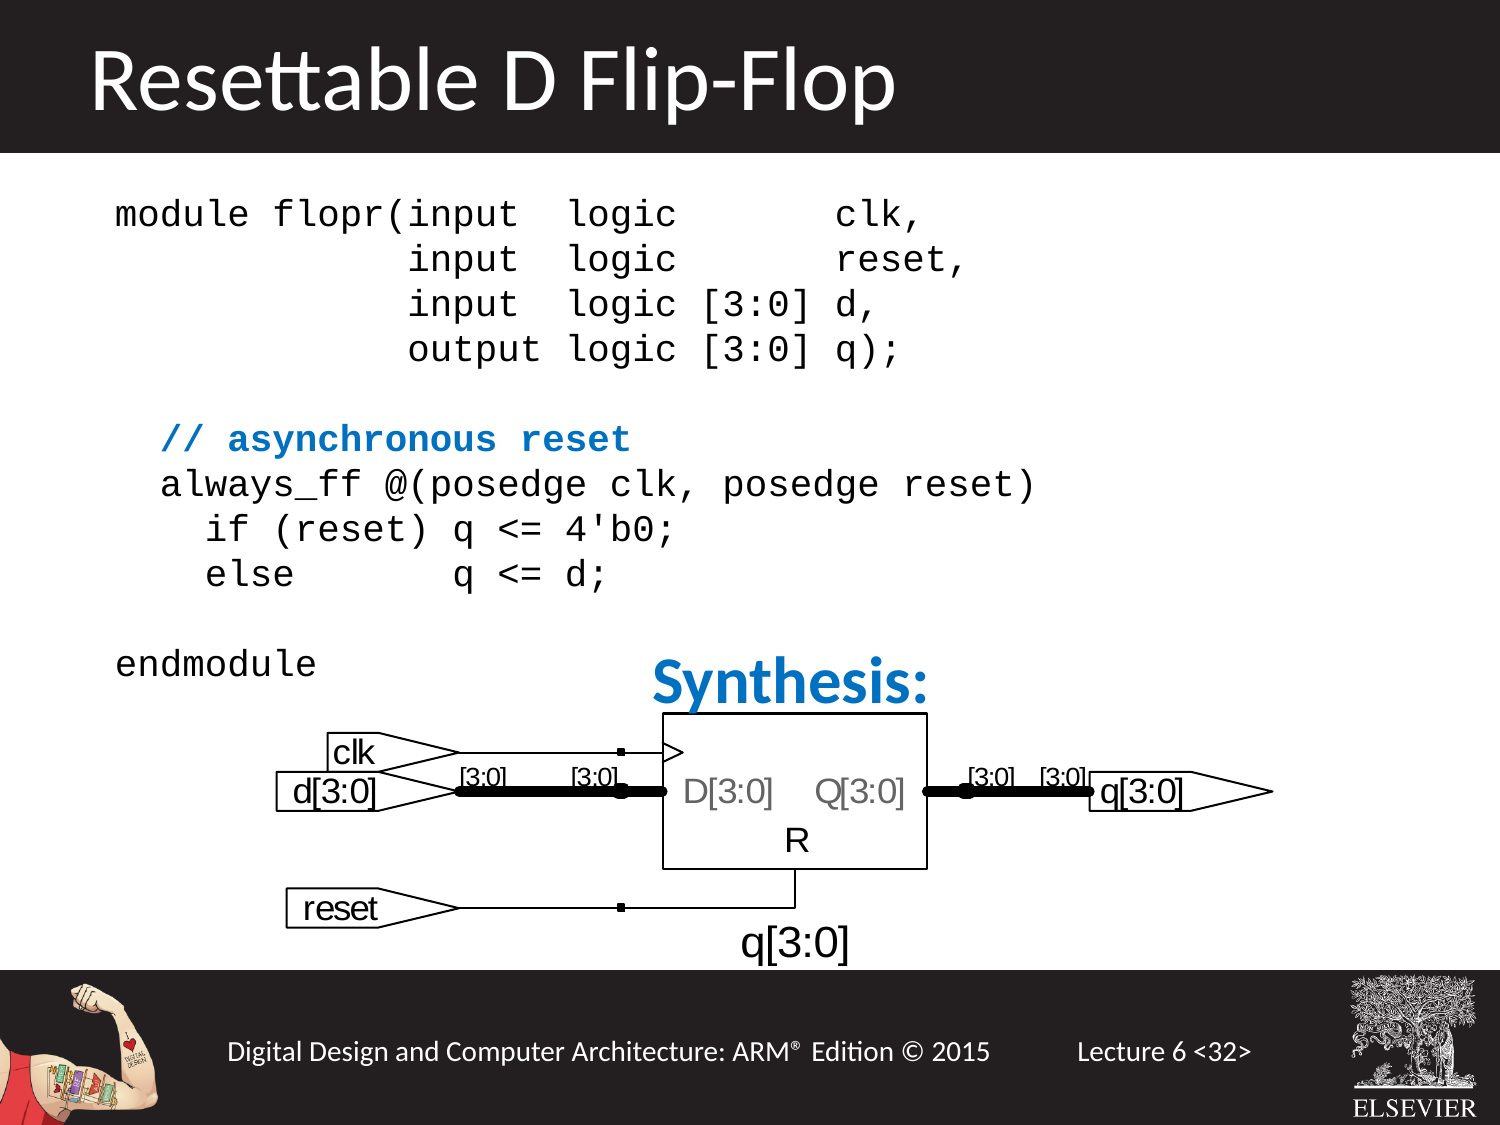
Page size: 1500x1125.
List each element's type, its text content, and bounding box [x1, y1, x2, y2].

text_box Resettable D Flip-Flop [75, 11, 1375, 136]
text_box Synthesis: [637, 628, 988, 698]
picture [0, 979, 163, 1125]
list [262, 699, 1288, 975]
text_box [112, 200, 1438, 1050]
text_box module flopr(input logic clk, input logic reset, input logic [3:0] d, output logic [3:0] q); // asynchronous reset always_ff @(posedge clk, posedge reset) if (reset) q <= 4'b0; else q <= d; endmodule [99, 181, 1488, 737]
picture [1350, 974, 1477, 1117]
